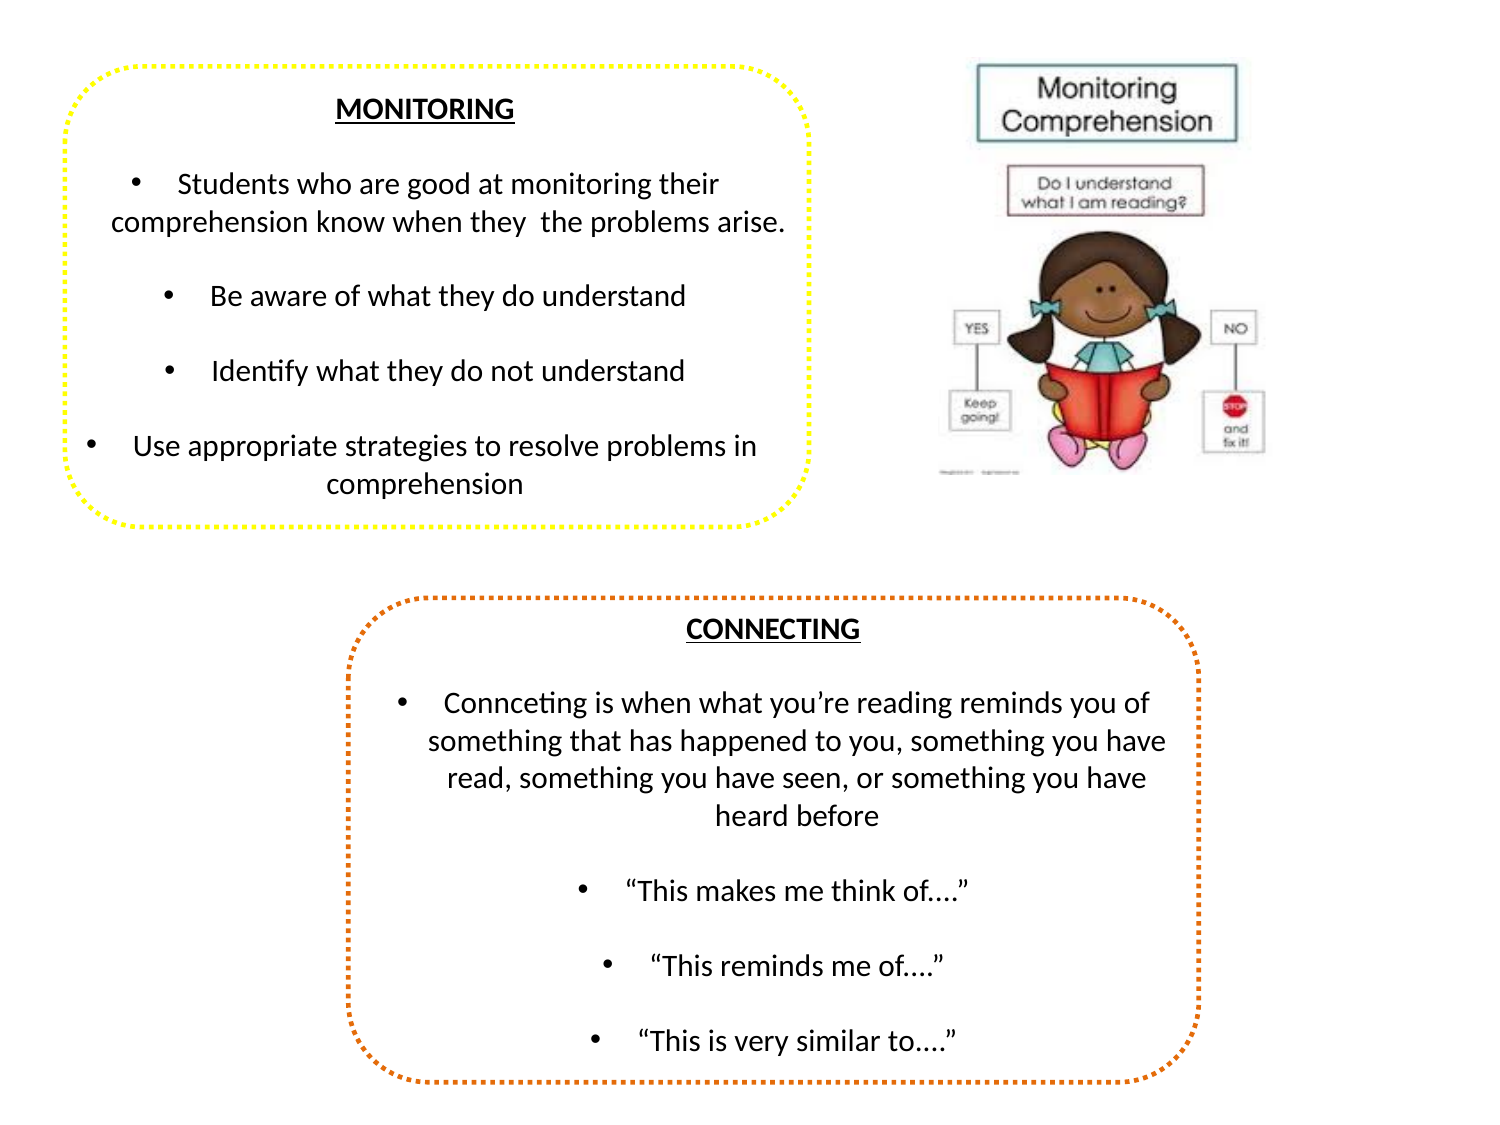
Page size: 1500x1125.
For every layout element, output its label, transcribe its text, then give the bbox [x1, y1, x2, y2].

text_box [410, 595, 1137, 600]
text_box [93, 64, 779, 81]
picture [938, 57, 1274, 476]
text_box CONNECTING Connceting is when what you’re reading reminds you of something that has happened to you, something you have read, something you have seen, or something you have heard before “This makes me think of....” “This reminds me of....” “This is very similar to....” [348, 600, 1199, 1125]
text_box MONITORING Students who are good at monitoring their comprehension know when they the problems arise. Be aware of what they do understand Identify what they do not understand Use appropriate strategies to resolve problems in comprehension [41, 81, 809, 546]
